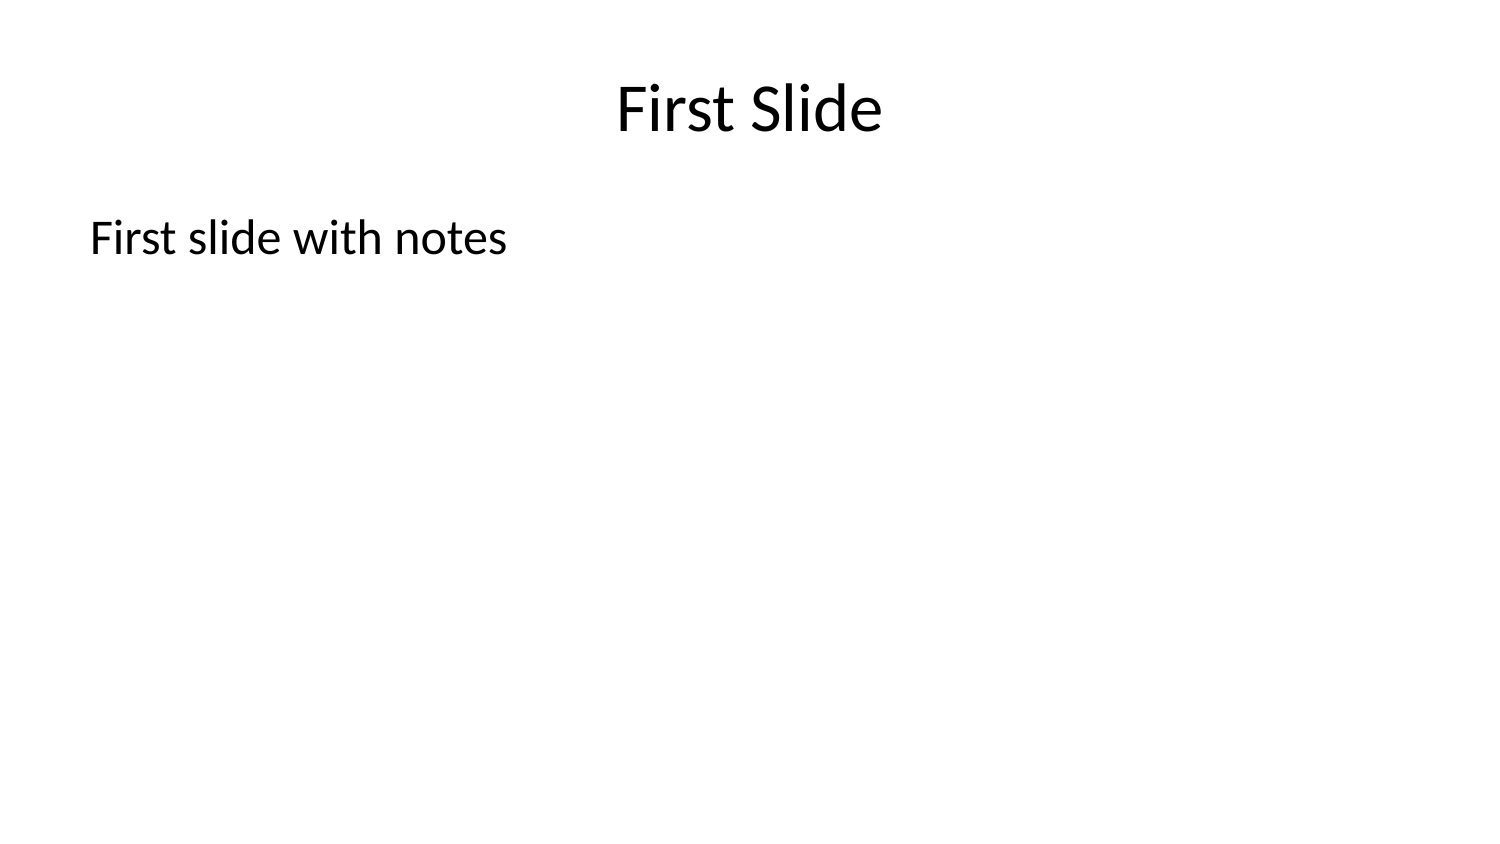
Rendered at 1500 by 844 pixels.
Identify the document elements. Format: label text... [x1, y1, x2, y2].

list First slide with notes [75, 196, 1425, 754]
title First Slide [75, 33, 1425, 175]
